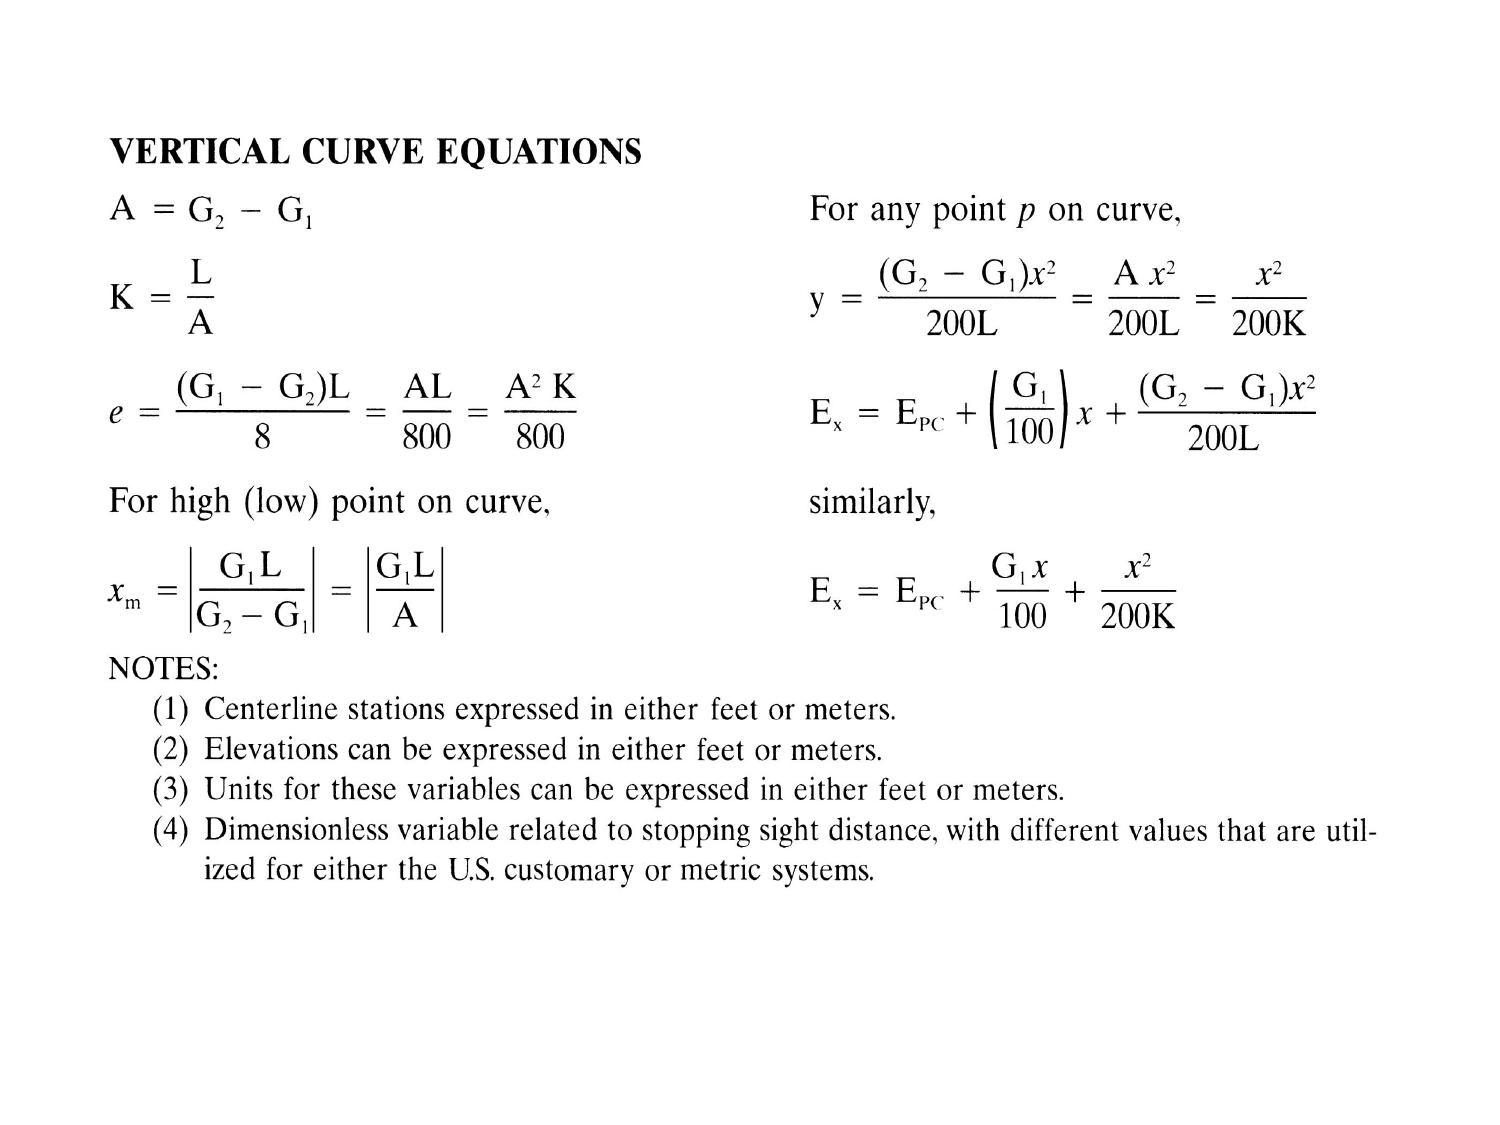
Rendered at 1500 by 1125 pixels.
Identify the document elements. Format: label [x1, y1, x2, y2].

picture [93, 93, 1383, 1008]
